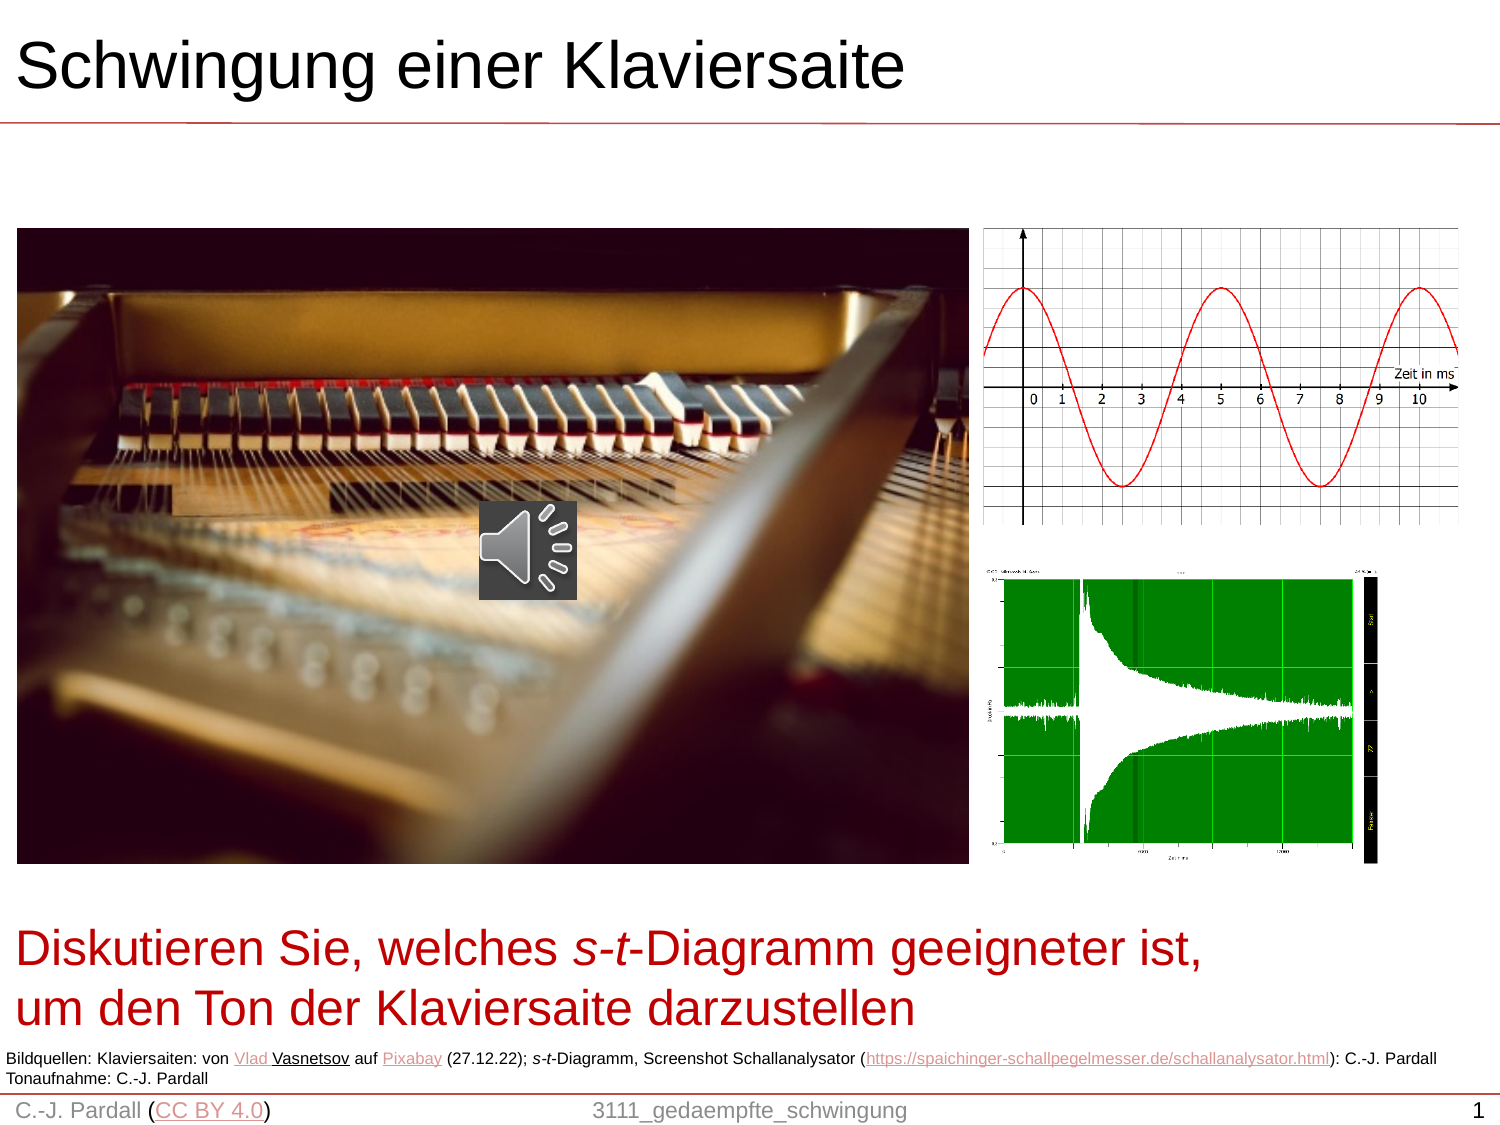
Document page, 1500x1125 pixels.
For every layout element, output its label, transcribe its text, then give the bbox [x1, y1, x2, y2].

text_box Bildquellen: Klaviersaiten: von Vlad Vasnetsov auf Pixabay (27.12.22); s-t-Diagramm, Screenshot Schallanalysator (https://spaichinger-schallpegelmesser.de/schallanalysator.html): C.-J. Pardall Tonaufnahme: C.-J. Pardall [0, 1041, 1500, 1094]
picture [17, 228, 969, 864]
picture [983, 228, 1459, 525]
slide_number C.-J. Pardall [0, 1094, 350, 1125]
list Diskutieren Sie, welches s-t-Diagramm geeigneter ist, um den Ton der Klaviersaite darzustellen [0, 907, 1500, 1041]
picture [983, 568, 1378, 864]
title Schwingung einer Klaviersaite [0, 0, 1500, 123]
footer 3111_gedaempfte_schwingung [512, 1094, 988, 1125]
